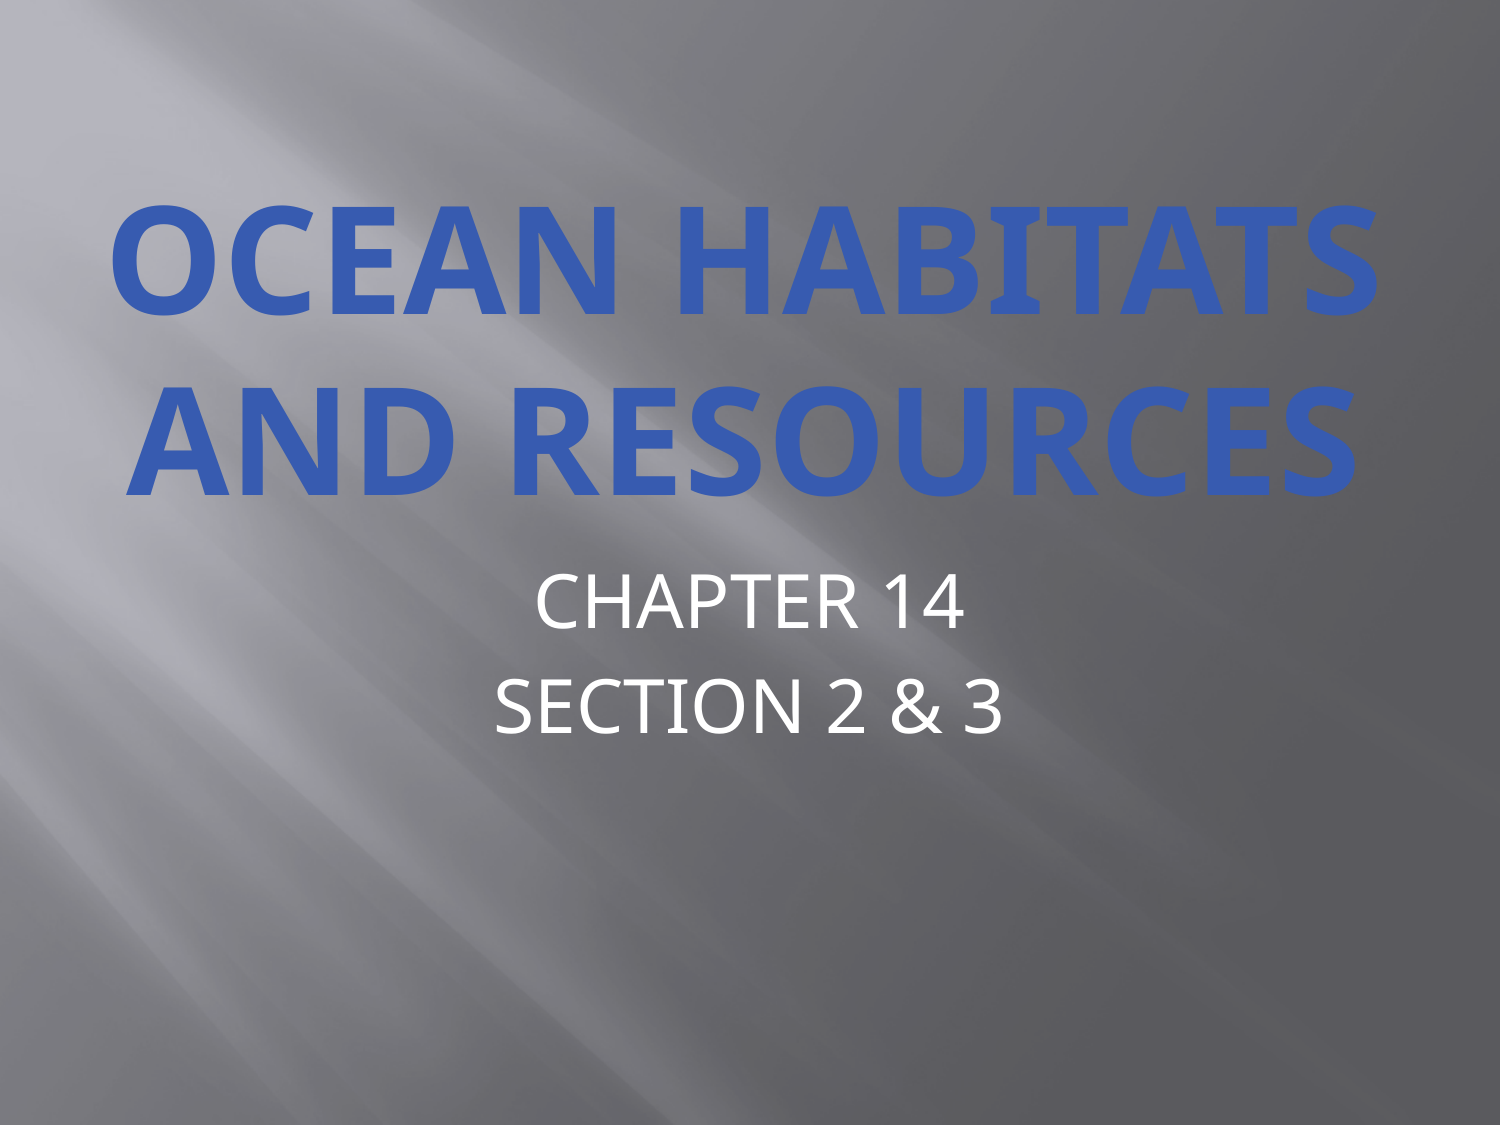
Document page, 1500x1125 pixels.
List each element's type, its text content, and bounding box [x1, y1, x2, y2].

subtitle CHAPTER 14 SECTION 2 & 3 [225, 546, 1275, 834]
title OCEAN HABITATS and resources [69, 224, 1420, 525]
